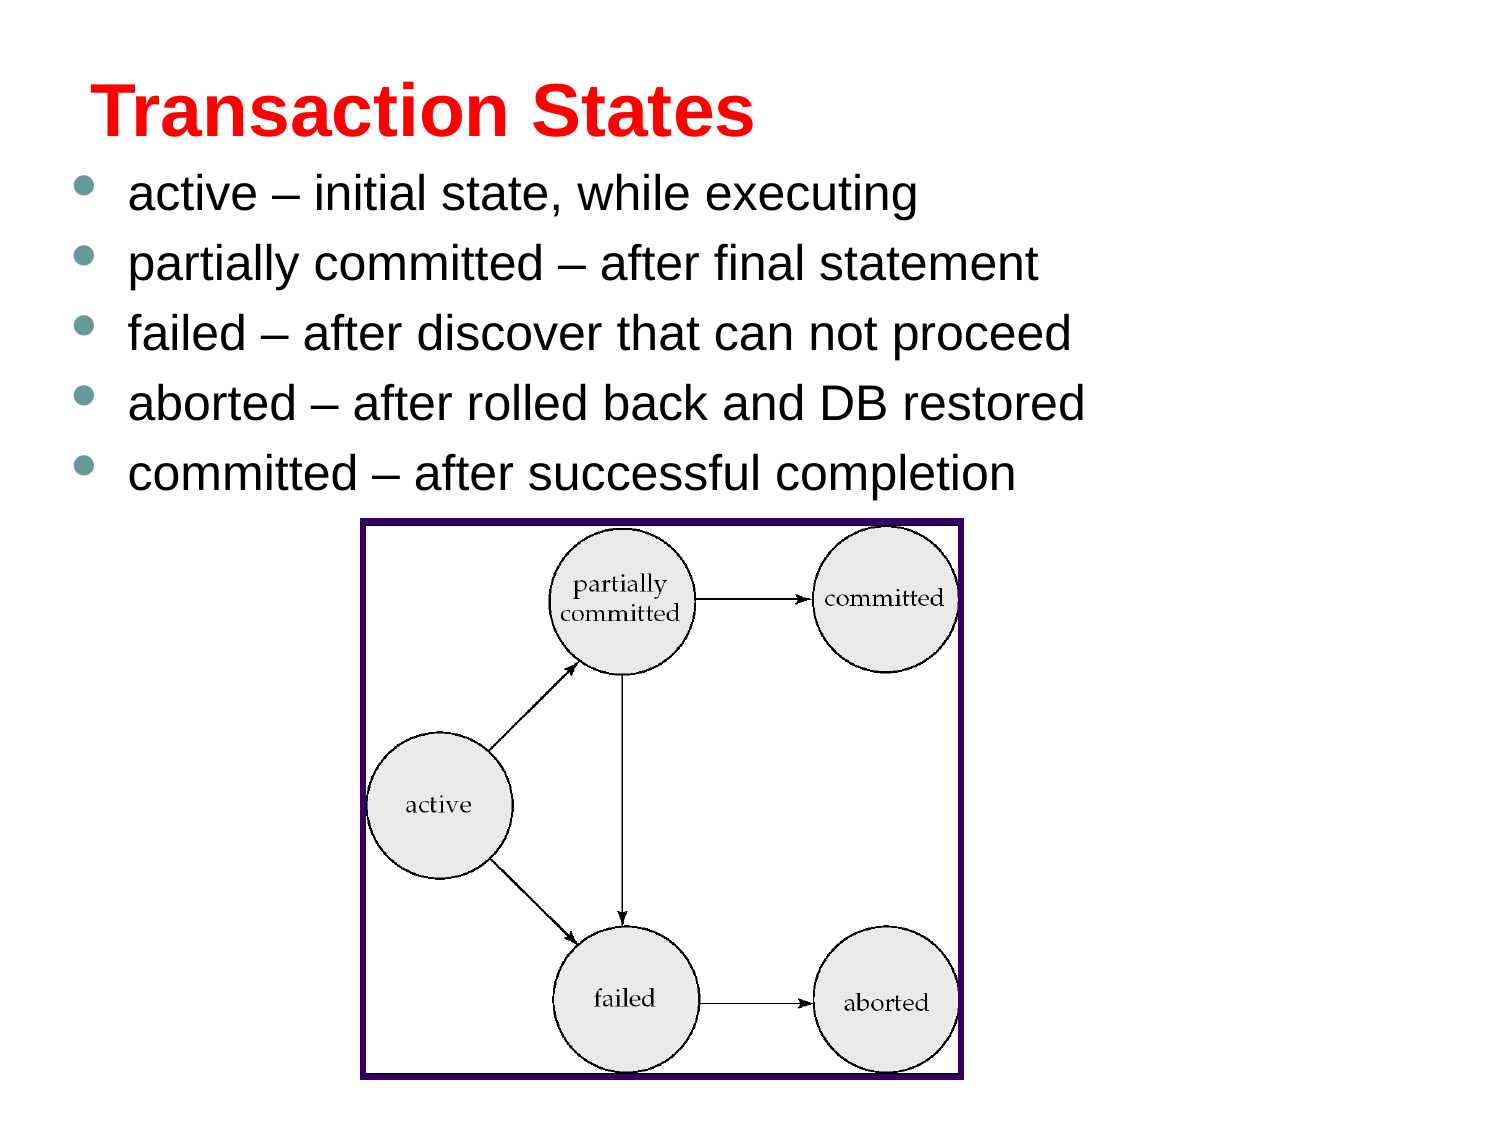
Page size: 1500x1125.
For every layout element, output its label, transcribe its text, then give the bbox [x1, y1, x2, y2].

title Transaction States [74, 19, 1313, 152]
picture [365, 524, 959, 1074]
list active – initial state, while executing partially committed – after final statement failed – after discover that can not proceed aborted – after rolled back and DB restored committed – after successful completion [0, 152, 1350, 815]
